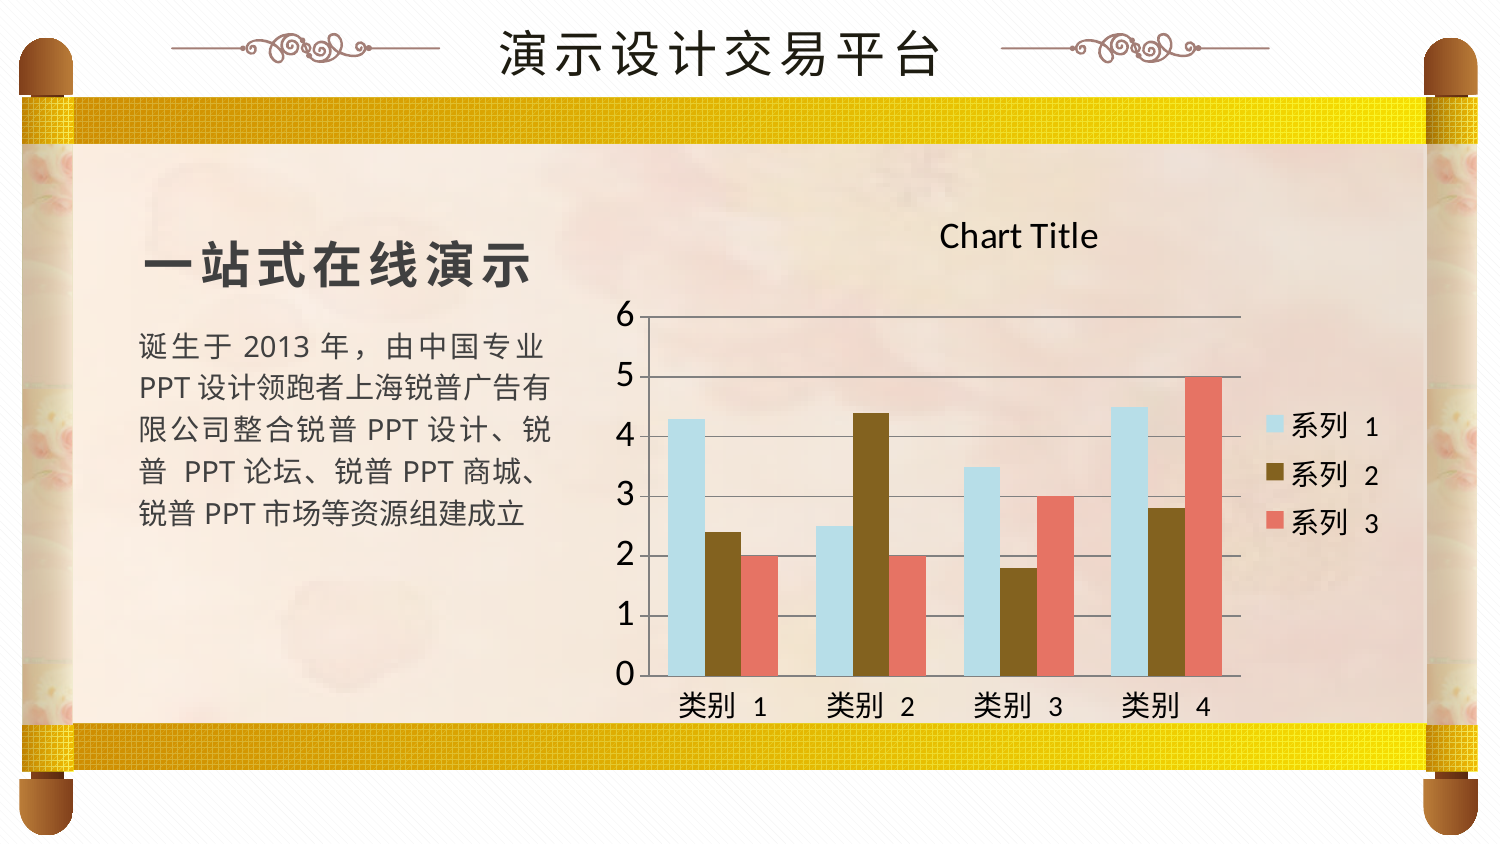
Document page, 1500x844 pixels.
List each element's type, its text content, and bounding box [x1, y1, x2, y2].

text_box 诞生于2013年，由中国专业PPT设计领跑者上海锐普广告有限公司整合锐普PPT设计、锐普 PPT论坛、锐普PPT商城、锐普PPT市场等资源组建成立 [123, 313, 567, 538]
text_box 一站式在线演示 [129, 225, 547, 301]
text_box 演示设计交易平台 [483, 15, 958, 91]
chart [599, 208, 1403, 735]
